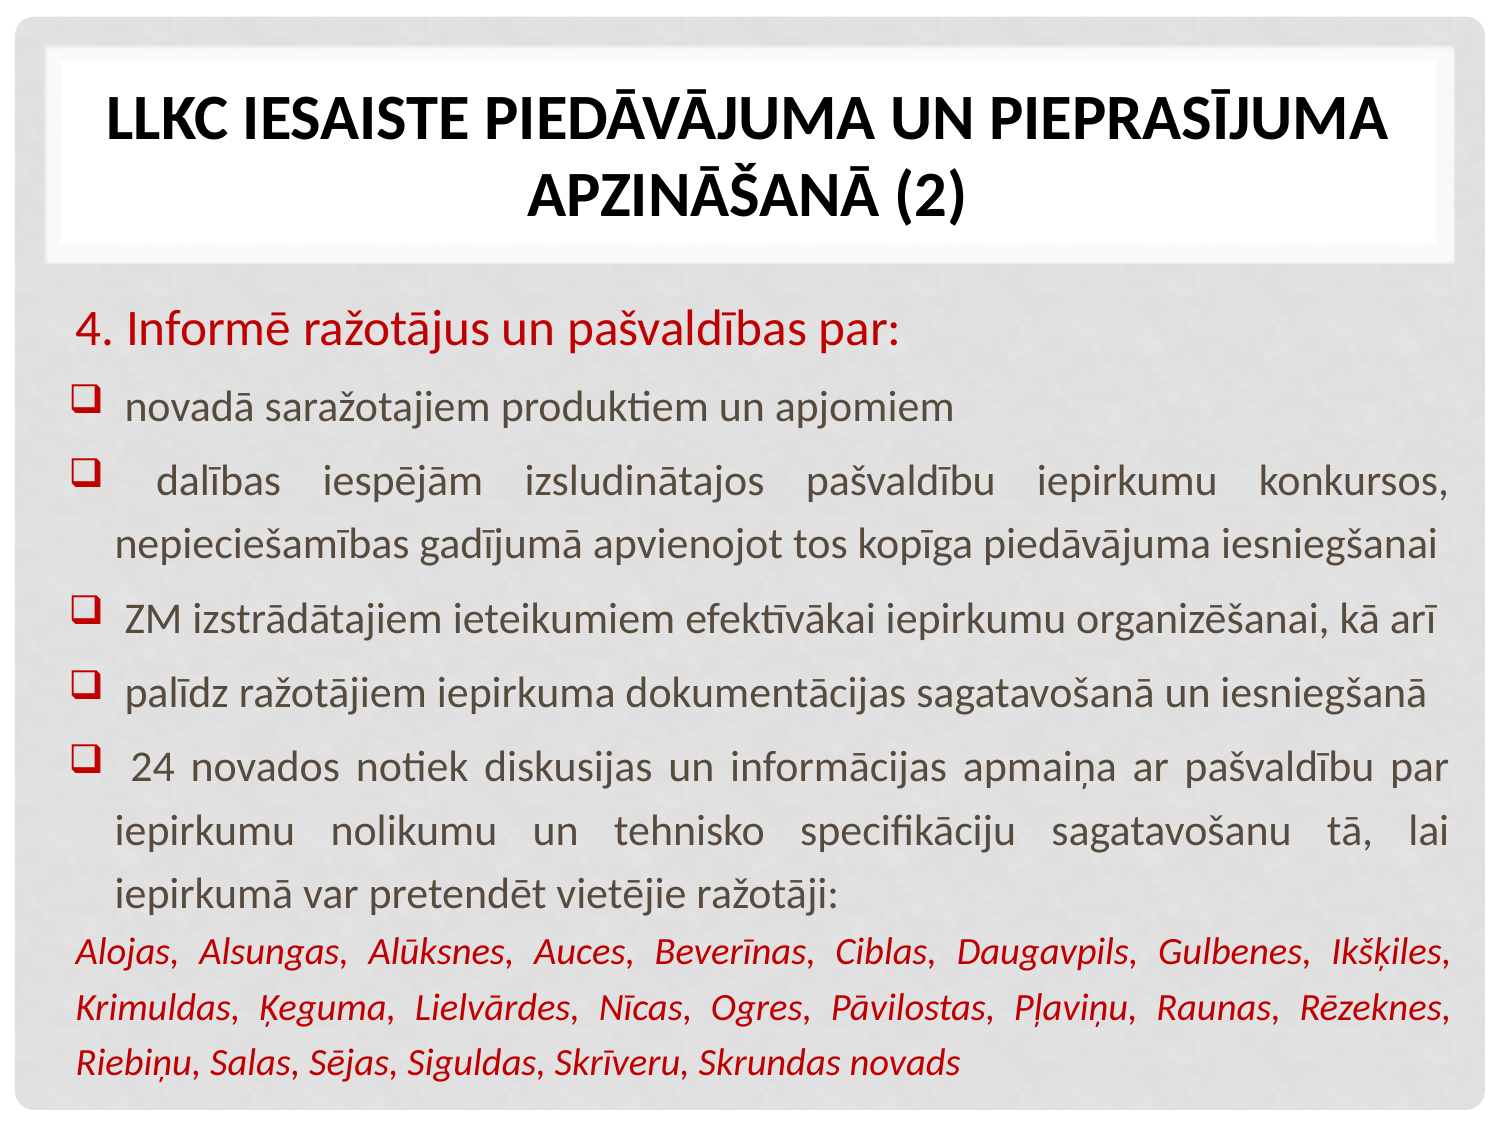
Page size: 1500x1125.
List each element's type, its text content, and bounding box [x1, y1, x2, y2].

list 4. Informē ražotājus un pašvaldības par: novadā saražotajiem produktiem un apjomiem dalības iespējām izsludinātajos pašvaldību iepirkumu konkursos, nepieciešamības gadījumā apvienojot tos kopīga piedāvājuma iesniegšanai ZM izstrādātajiem ieteikumiem efektīvākai iepirkumu organizēšanai, kā arī palīdz ražotājiem iepirkuma dokumentācijas sagatavošanā un iesniegšanā 24 novados notiek diskusijas un informācijas apmaiņa ar pašvaldību par iepirkumu nolikumu un tehnisko specifikāciju sagatavošanu tā, lai iepirkumā var pretendēt vietējie ražotāji: Alojas, Alsungas, Alūksnes, Auces, Beverīnas, Ciblas, Daugavpils, Gulbenes, Ikšķiles, Krimuldas, Ķeguma, Lielvārdes, Nīcas, Ogres, Pāvilostas, Pļaviņu, Raunas, Rēzeknes, Riebiņu, Salas, Sējas, Siguldas, Skrīveru, Skrundas novads [41, 274, 1467, 1125]
title LLKC iesaiste piedāvājuma un pieprasījuma apzināšanā (2) [69, 66, 1425, 238]
